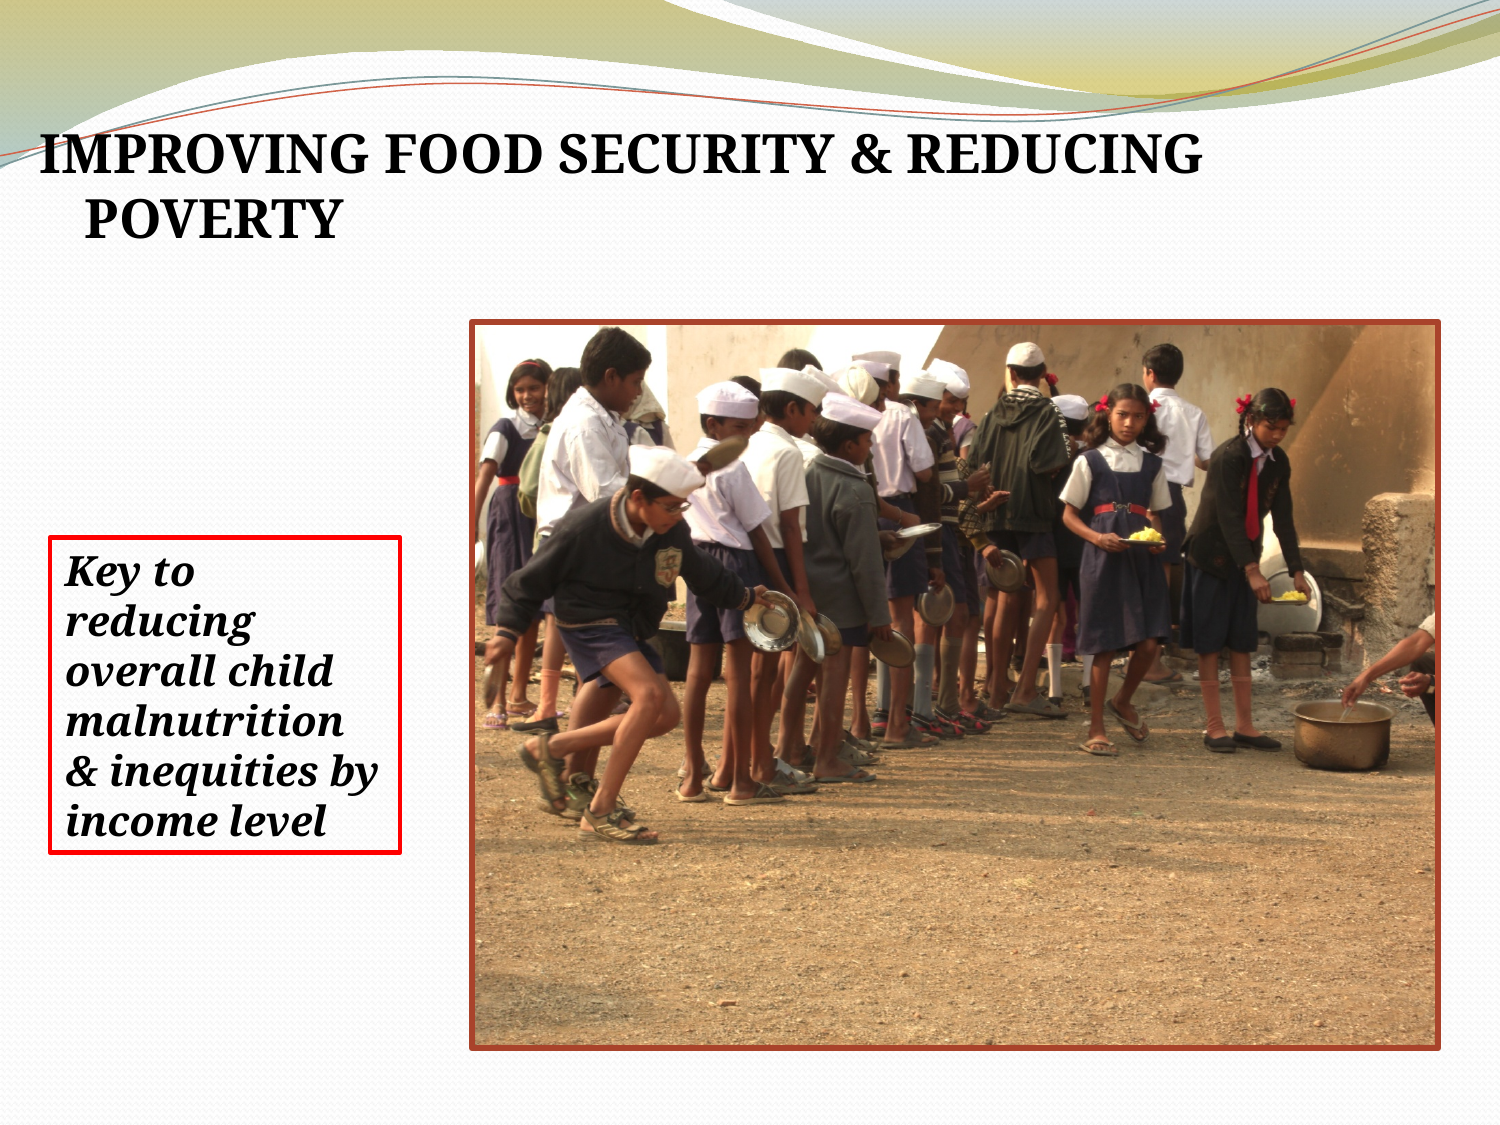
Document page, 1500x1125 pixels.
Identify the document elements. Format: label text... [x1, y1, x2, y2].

text_box Key to reducing overall child malnutrition & inequities by income level [50, 537, 400, 853]
picture [474, 324, 1436, 1046]
list IMPROVING FOOD SECURITY & REDUCING POVERTY [24, 112, 1463, 1038]
